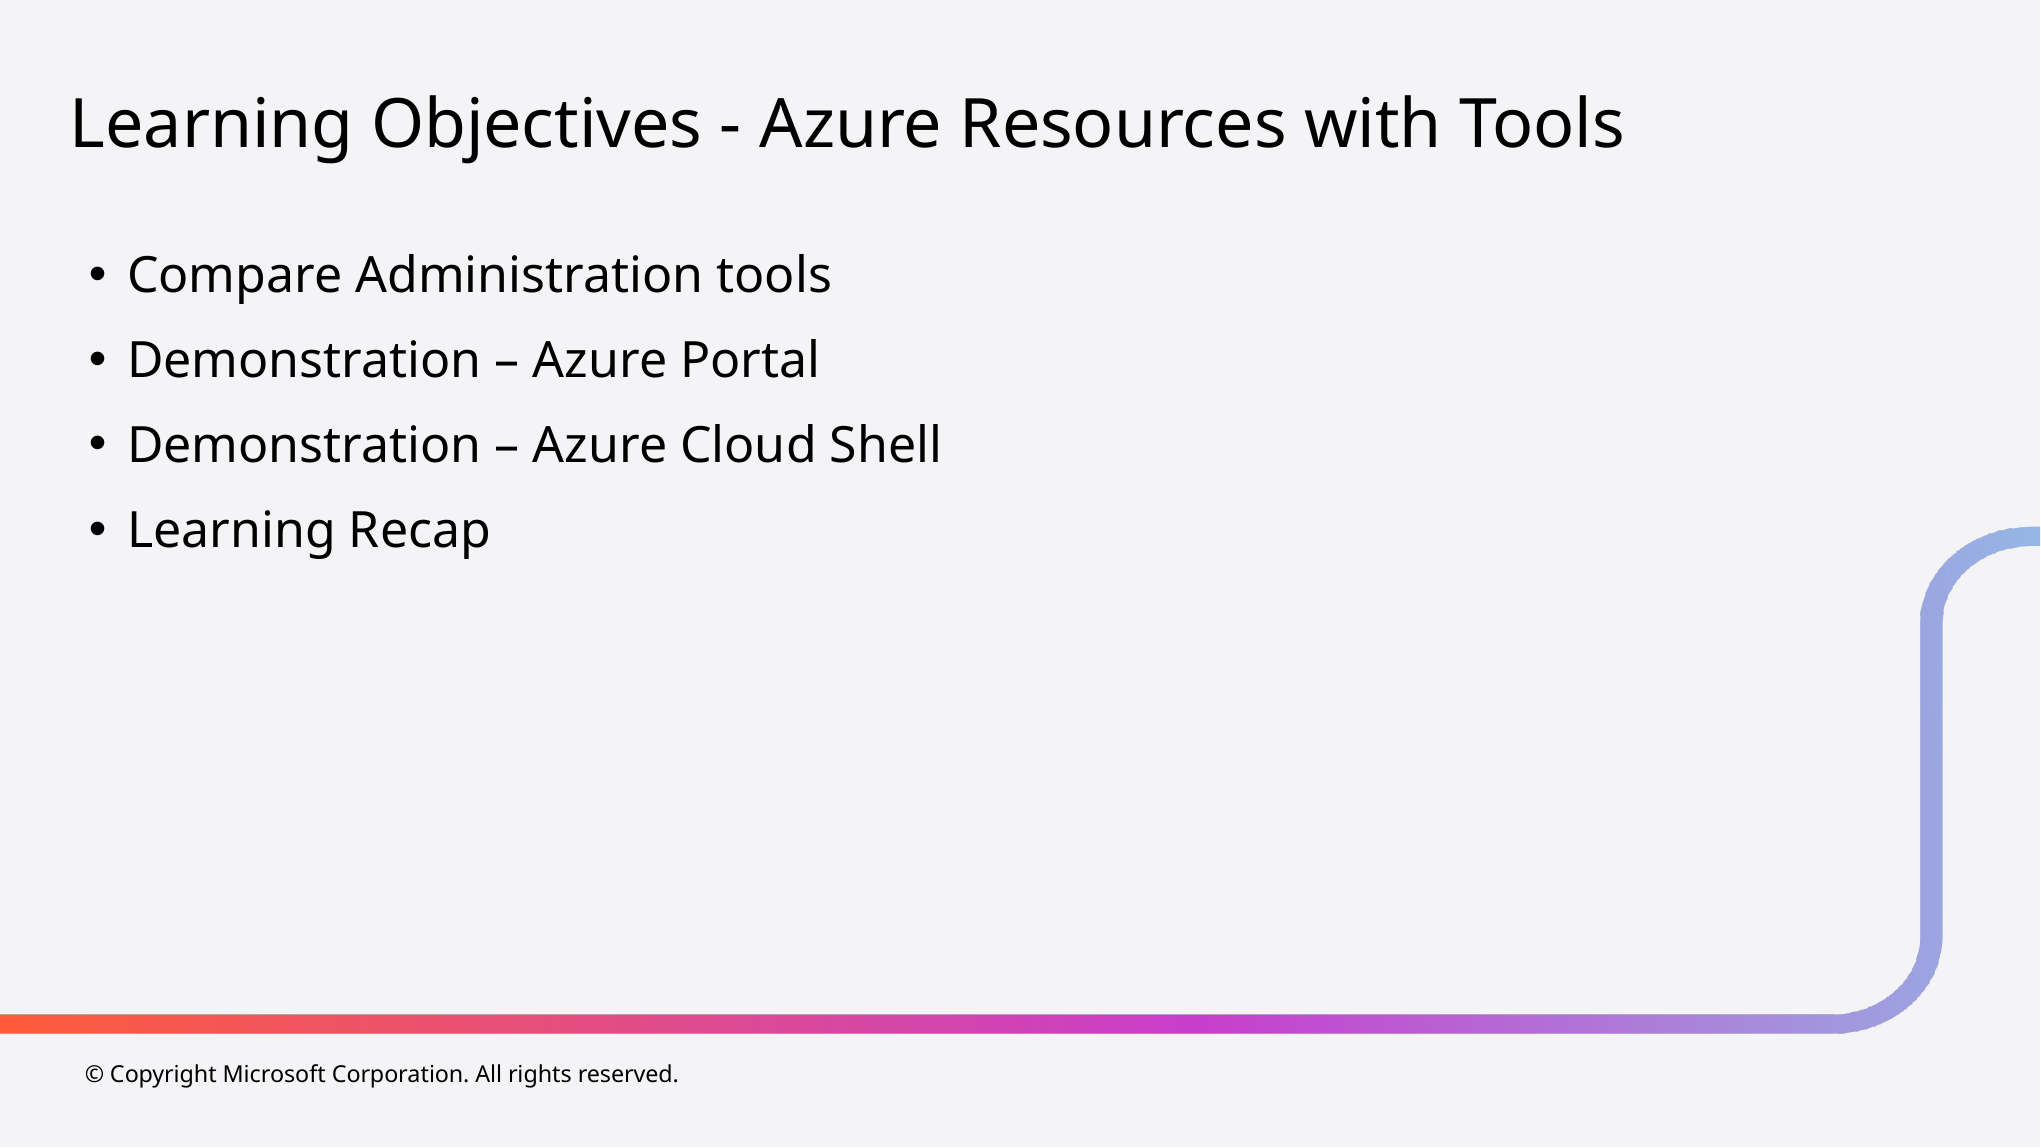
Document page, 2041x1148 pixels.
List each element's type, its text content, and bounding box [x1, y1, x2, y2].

text_box Compare Administration tools Demonstration – Azure Portal Demonstration – Azure Cloud Shell Learning Recap [88, 226, 1166, 574]
picture [0, 526, 2041, 1034]
title Learning Objectives - Azure Resources with Tools [70, 73, 1968, 188]
